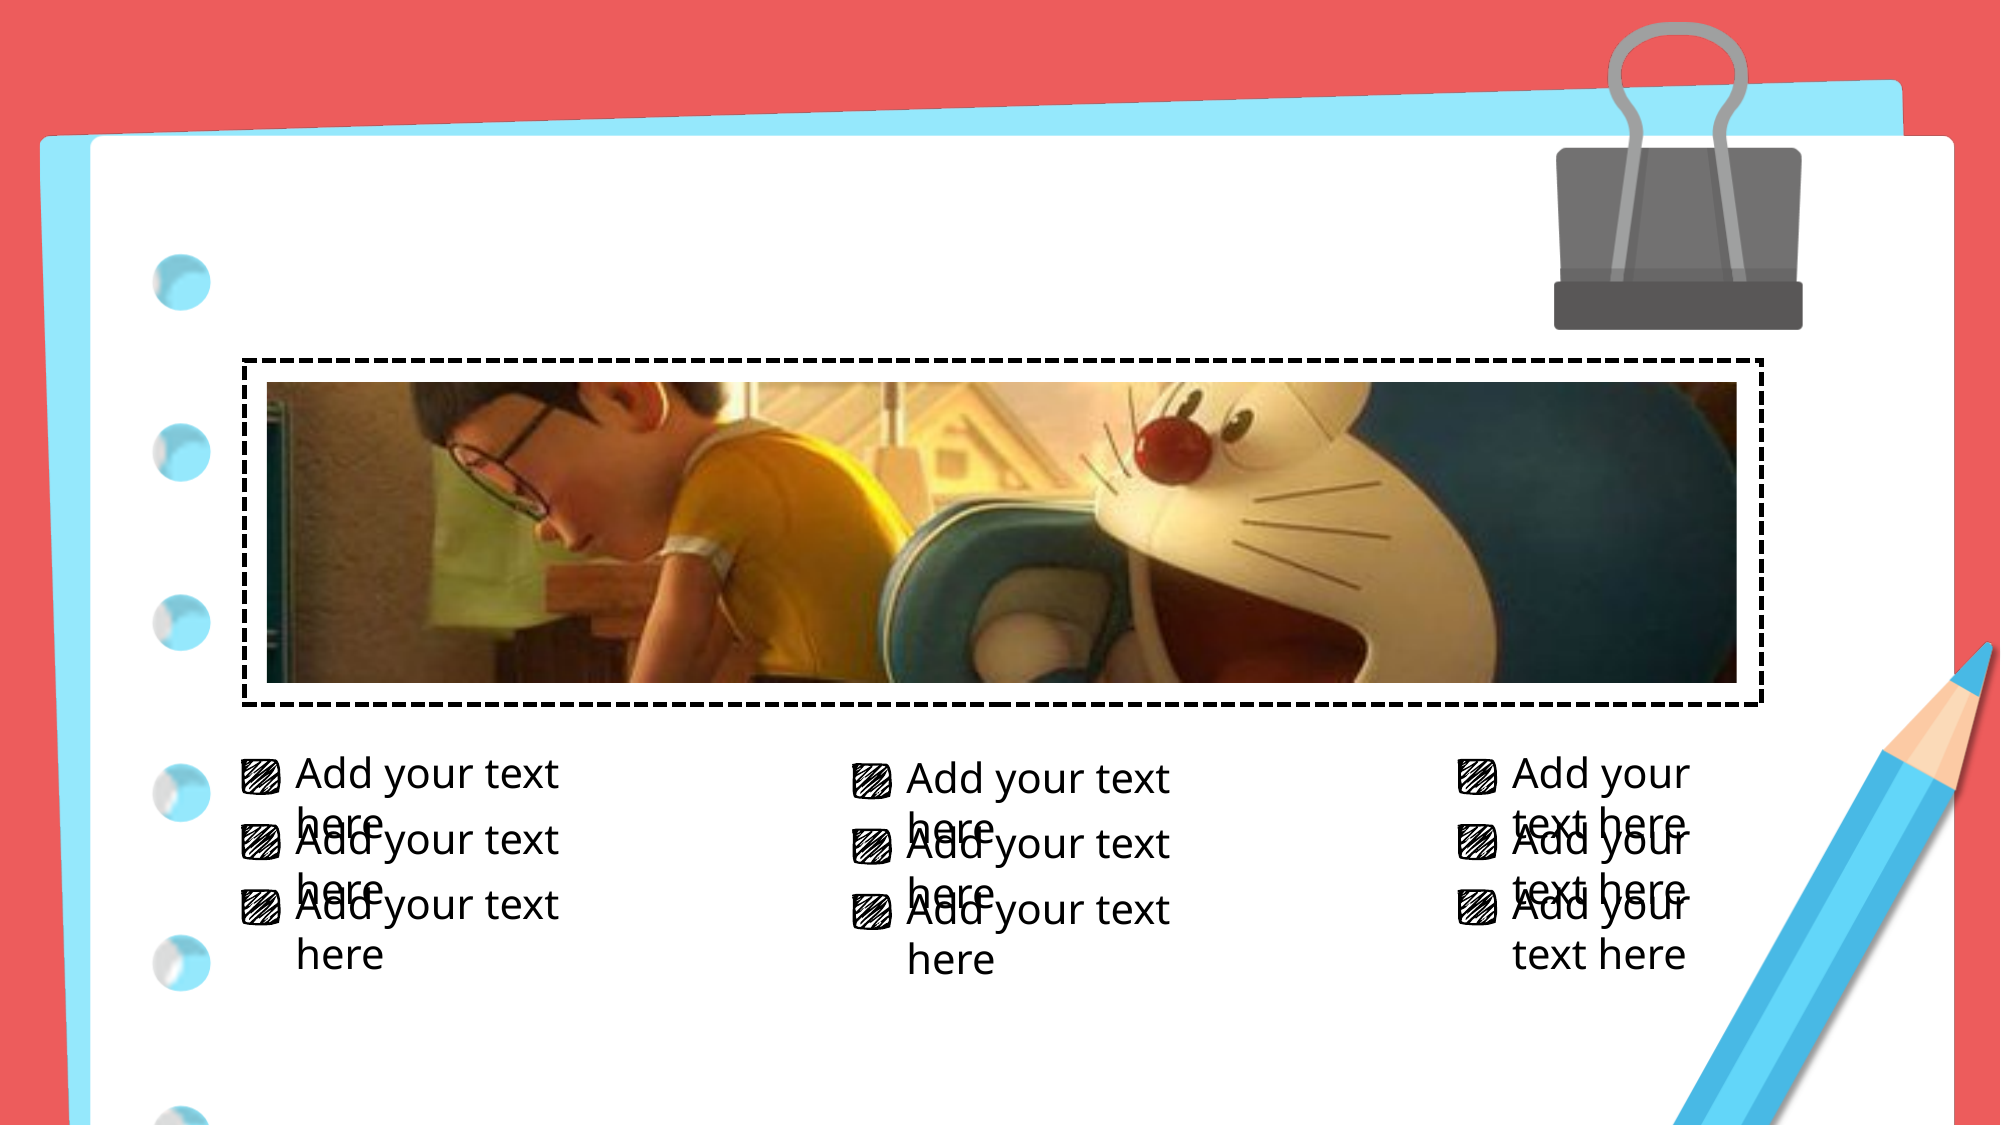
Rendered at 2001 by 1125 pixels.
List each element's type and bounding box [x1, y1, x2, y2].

picture [39, 22, 2001, 1125]
text_box [244, 360, 1762, 705]
